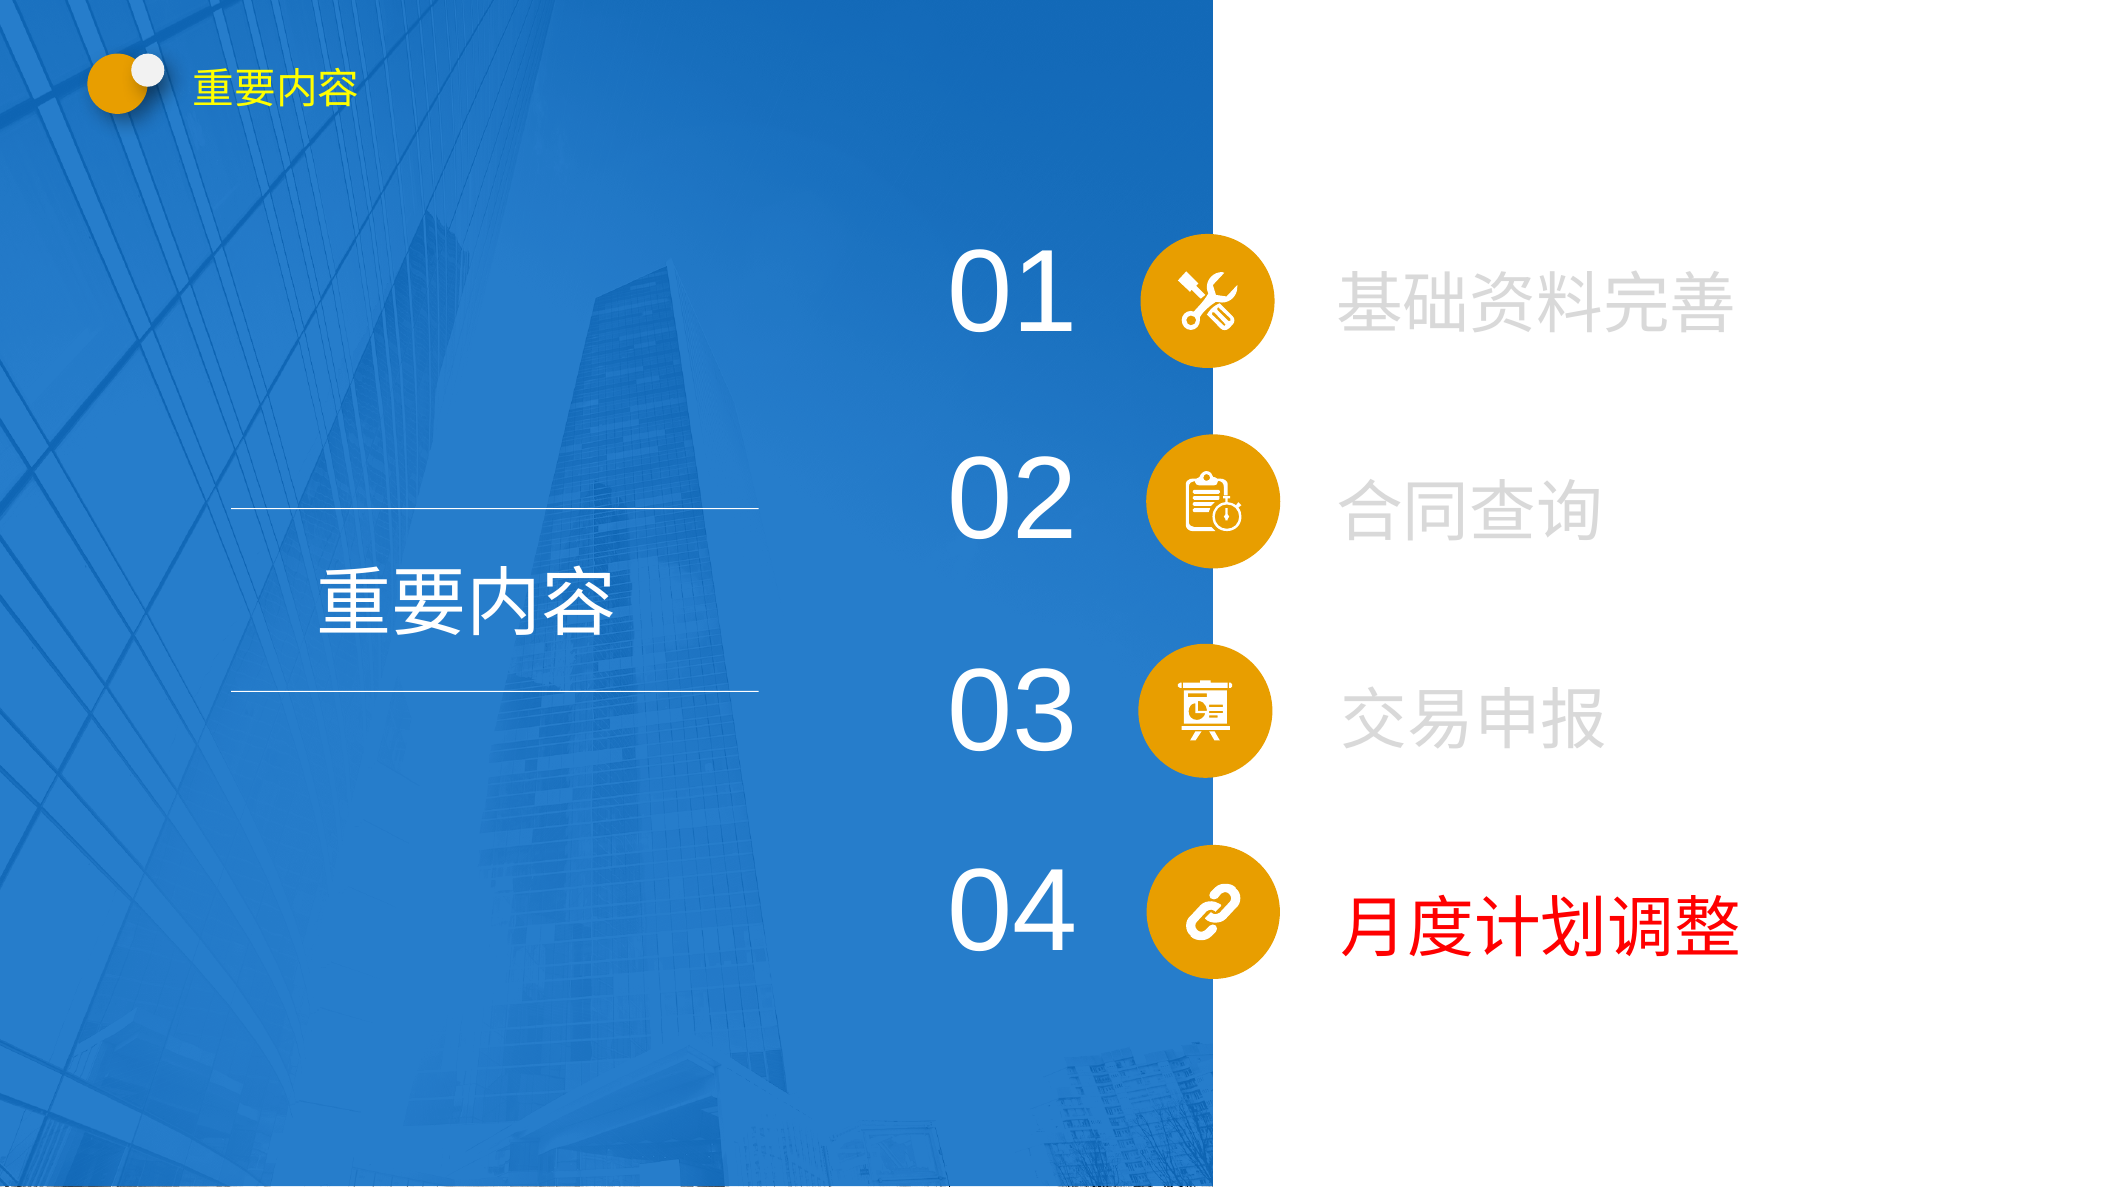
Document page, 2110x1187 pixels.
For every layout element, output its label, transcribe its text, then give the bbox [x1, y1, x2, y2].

text_box 01 [932, 206, 1093, 362]
text_box 交易申报 [1340, 676, 1762, 757]
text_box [1146, 844, 1280, 979]
text_box [86, 52, 142, 115]
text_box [1140, 233, 1275, 368]
text_box 基础资料完善 [1336, 260, 1758, 341]
text_box 重要内容 [315, 554, 617, 645]
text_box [1138, 643, 1273, 778]
text_box 合同查询 [1336, 468, 1758, 549]
text_box [130, 52, 166, 88]
text_box 重要内容 [176, 53, 500, 114]
text_box [0, 0, 1213, 1187]
text_box 03 [932, 625, 1093, 781]
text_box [1146, 434, 1281, 569]
text_box 02 [932, 414, 1093, 570]
text_box 月度计划调整 [1340, 884, 1762, 965]
text_box 04 [932, 825, 1093, 982]
